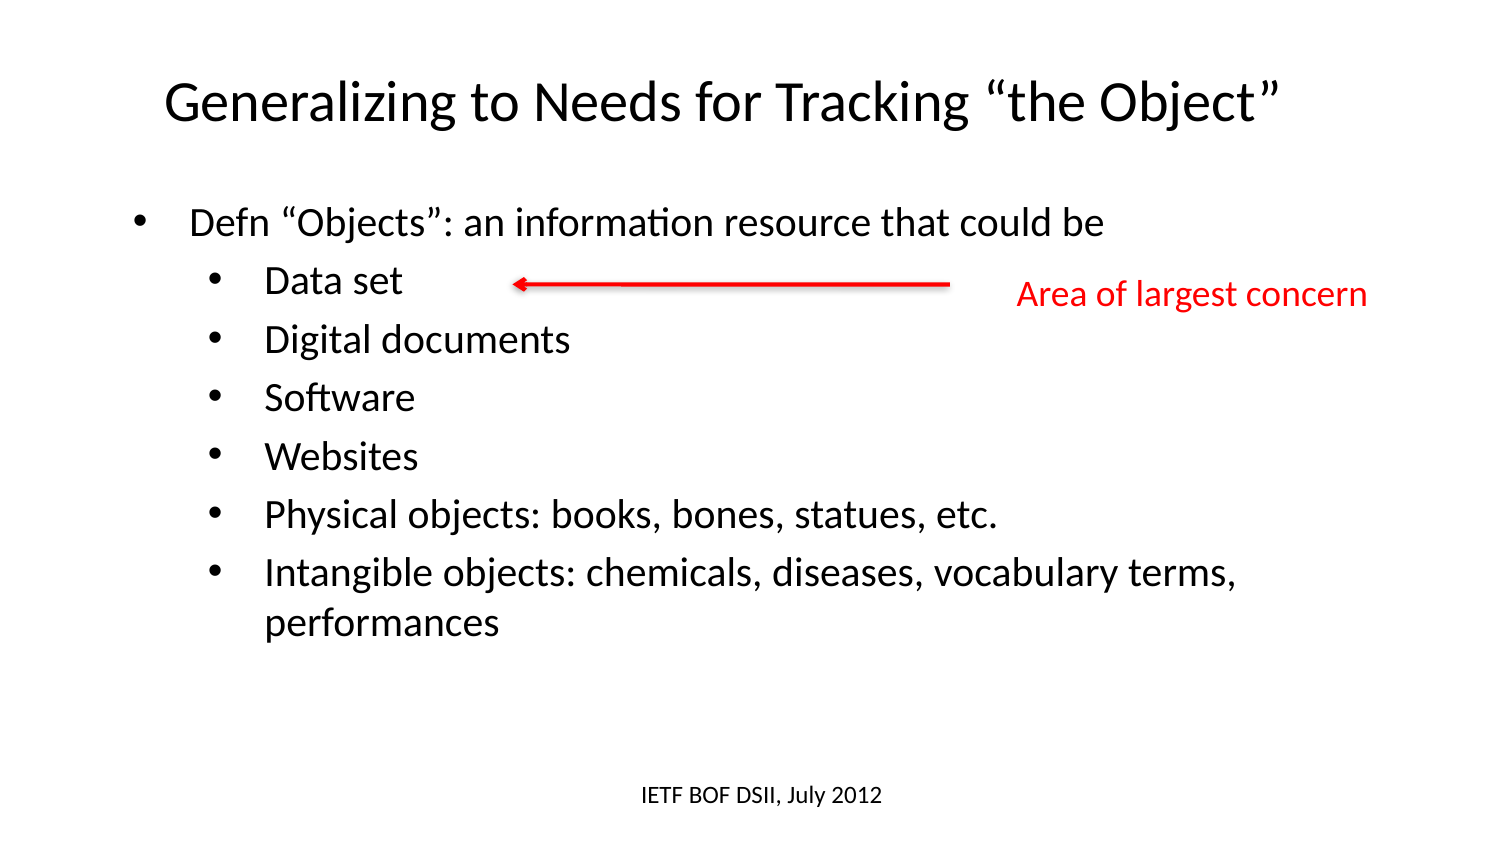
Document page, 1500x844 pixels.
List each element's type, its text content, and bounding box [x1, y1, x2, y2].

text_box Generalizing to Needs for Tracking “the Object” [149, 55, 1430, 140]
text_box Defn “Objects”: an information resource that could be Data set Digital documents Software Websites Physical objects: books, bones, statues, etc. Intangible objects: chemicals, diseases, vocabulary terms, performances [118, 187, 1430, 450]
text_box Area of largest concern [1001, 261, 1384, 321]
